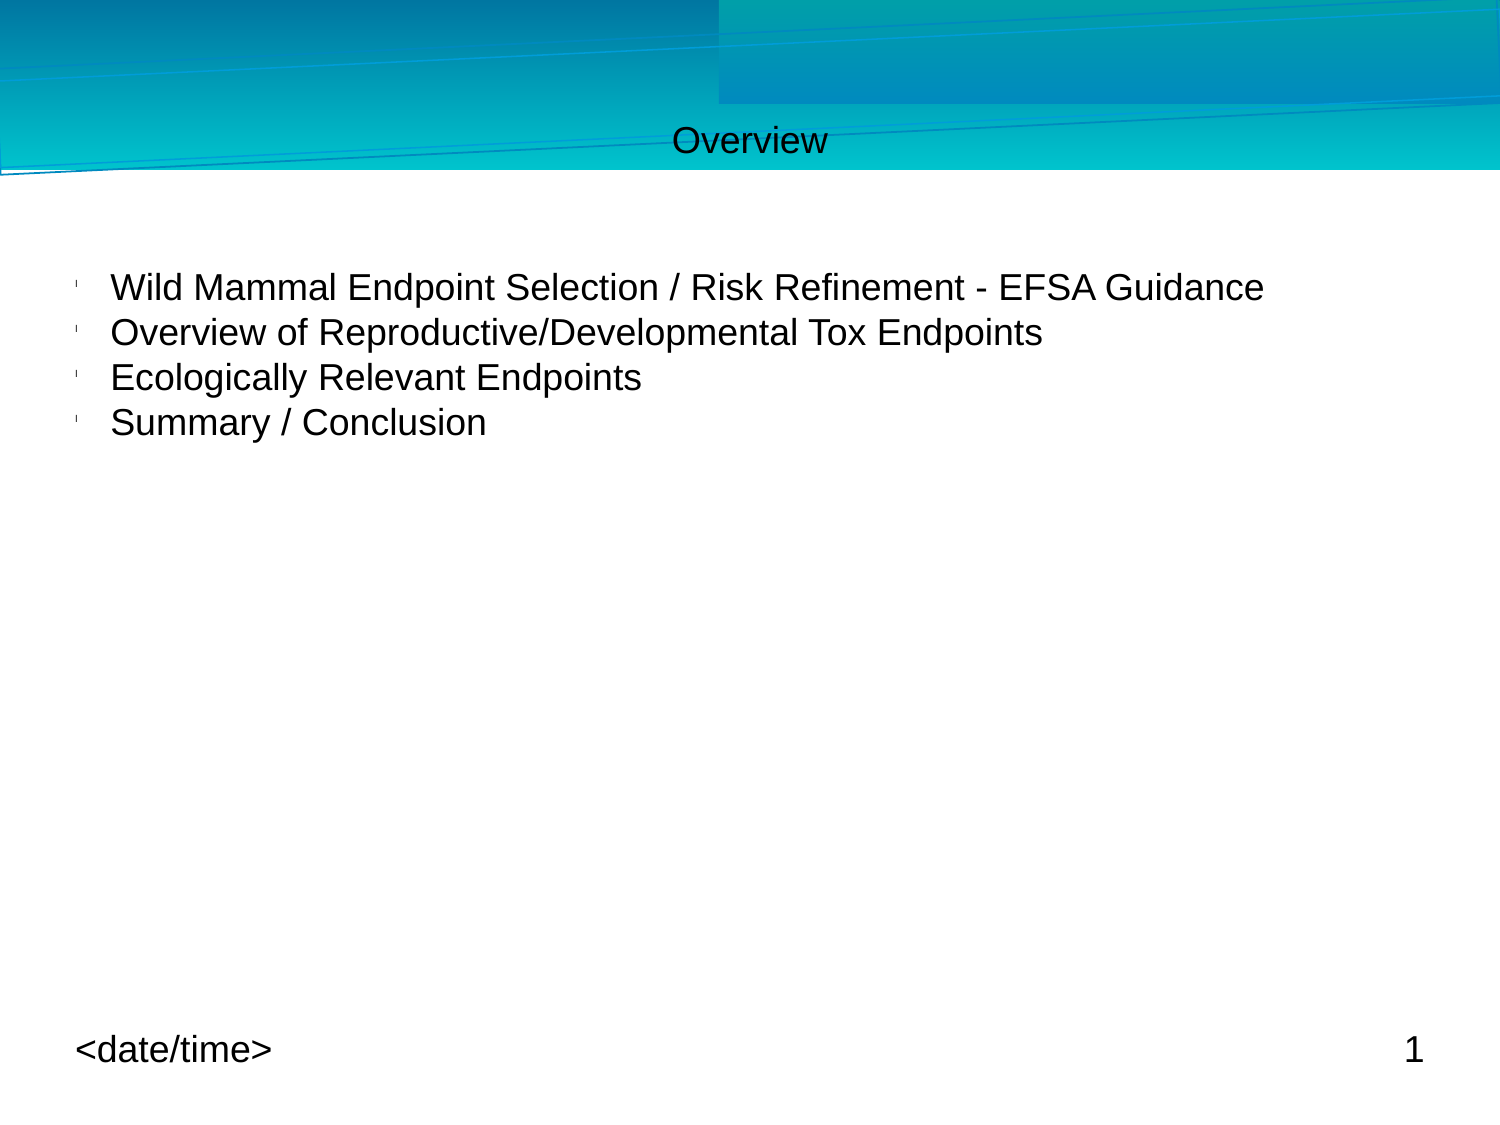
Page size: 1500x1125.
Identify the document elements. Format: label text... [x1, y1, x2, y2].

text_box Wild Mammal Endpoint Selection / Risk Refinement - EFSA Guidance Overview of Reproductive/Developmental Tox Endpoints Ecologically Relevant Endpoints Summary / Conclusion [74, 263, 1425, 916]
text_box Overview [74, 44, 1425, 233]
